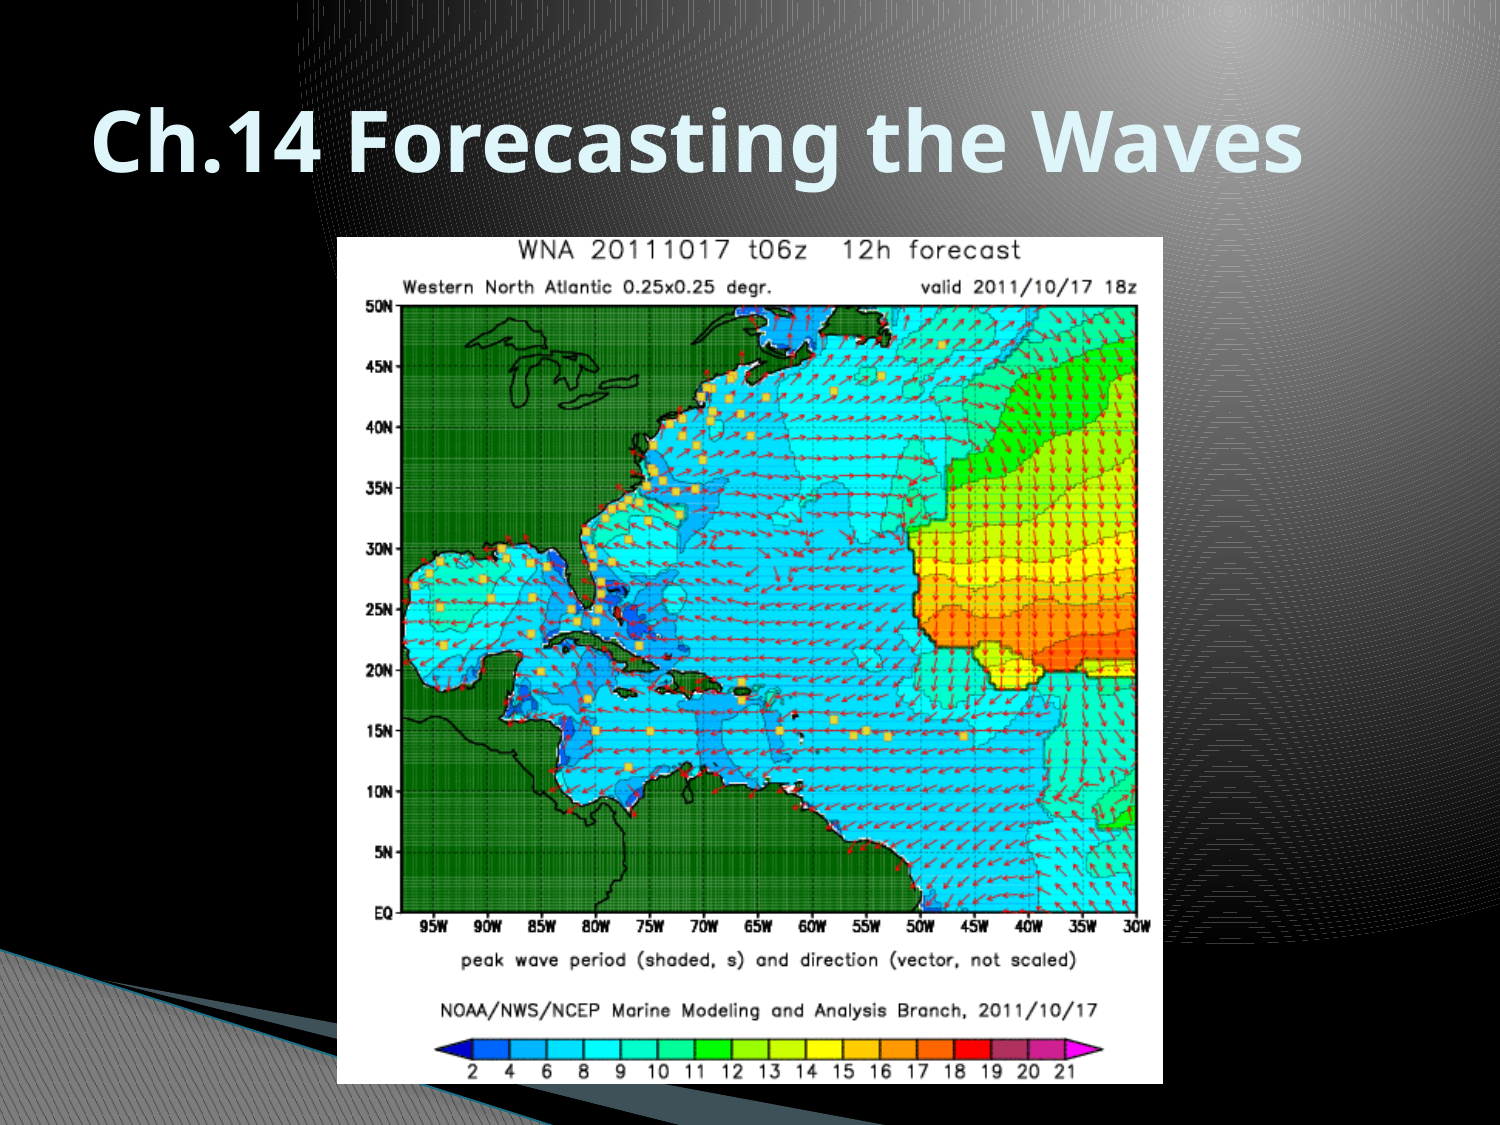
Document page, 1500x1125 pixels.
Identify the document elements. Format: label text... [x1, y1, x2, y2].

picture [0, 237, 1163, 1125]
title Ch.14 Forecasting the Waves [75, 45, 1425, 233]
